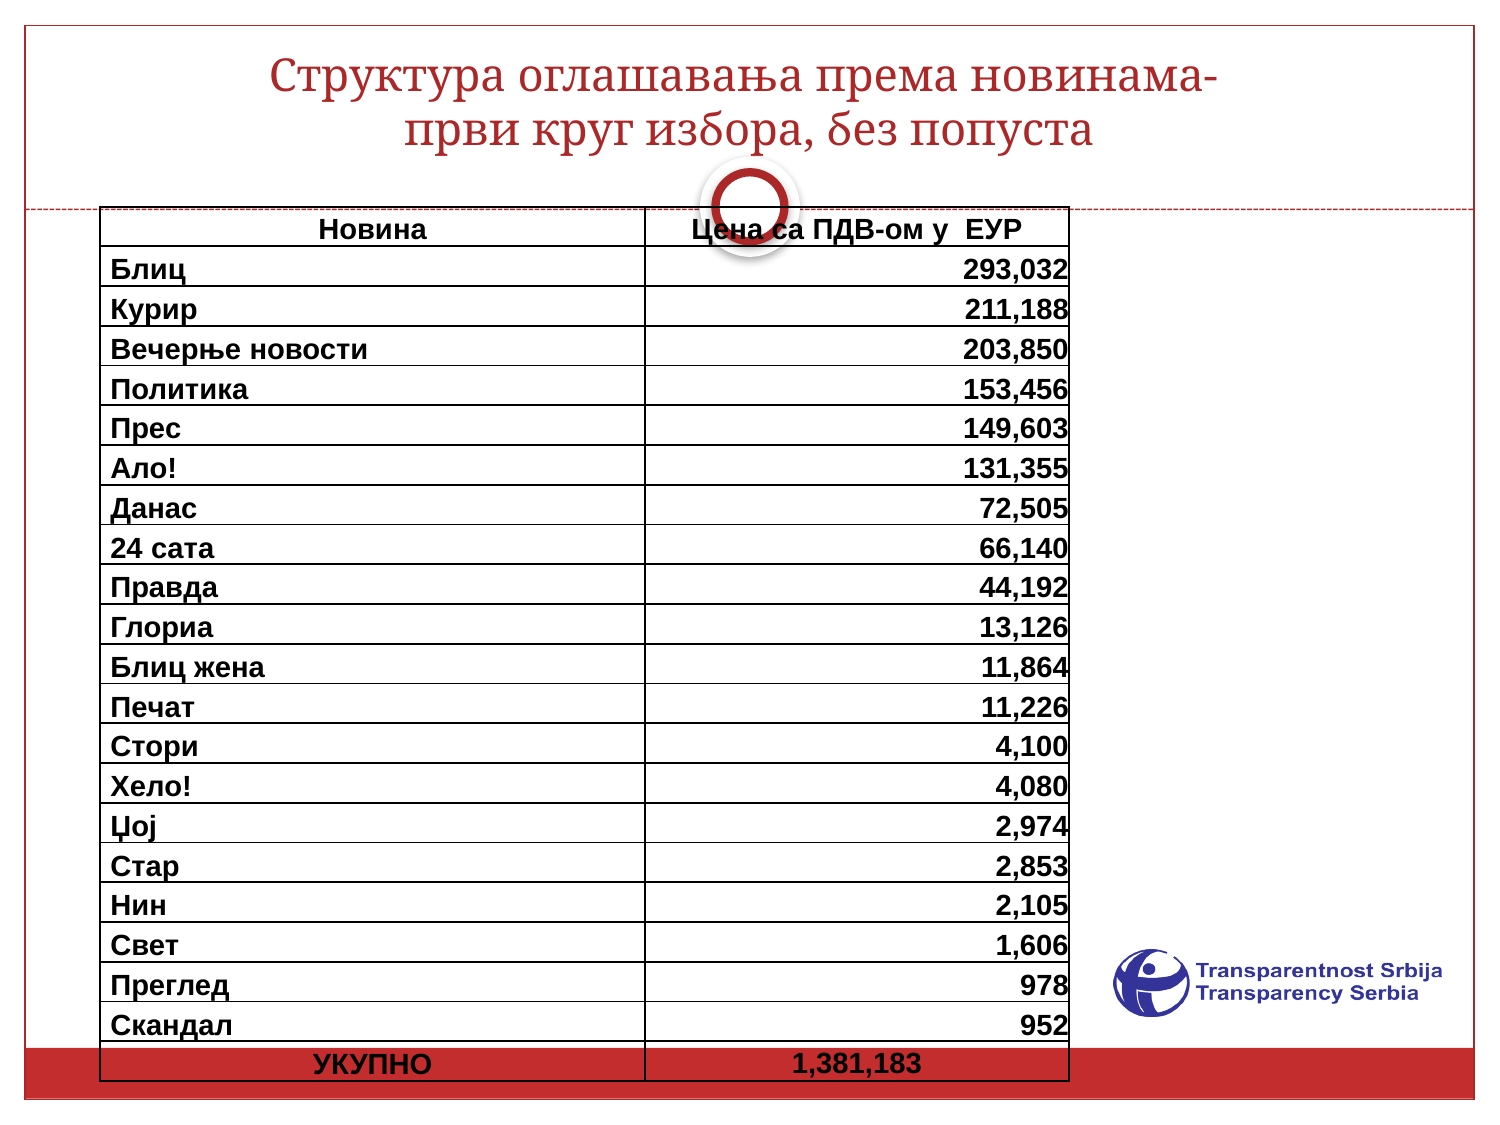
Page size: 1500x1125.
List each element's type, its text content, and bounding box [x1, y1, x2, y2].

table_cell 131,355 [646, 446, 1068, 484]
table_cell 11,226 [646, 684, 1068, 722]
table_cell 13,126 [646, 605, 1068, 643]
table_cell 211,188 [646, 287, 1068, 325]
table_header Цена са ПДВ-ом у ЕУР [646, 208, 1068, 245]
table_cell 1,381,183 [646, 1042, 1068, 1080]
table_cell Блиц [101, 247, 644, 285]
table_cell Скандал [101, 1002, 644, 1040]
table_cell 2,974 [646, 804, 1068, 842]
table_cell Курир [101, 287, 644, 325]
picture [1113, 949, 1442, 1017]
table_cell 4,080 [646, 764, 1068, 802]
table_cell Стар [101, 843, 644, 881]
table_cell Блиц жена [101, 645, 644, 683]
table_header Новина [101, 208, 644, 245]
table_cell Свет [101, 923, 644, 961]
table_cell Печат [101, 684, 644, 722]
table_cell 153,456 [646, 366, 1068, 404]
table_cell Стори [101, 724, 644, 762]
table_cell Прес [101, 406, 644, 444]
table_cell Преглед [101, 963, 644, 1001]
table_cell Глориа [101, 605, 644, 643]
table_cell 2,853 [646, 843, 1068, 881]
table_cell Џој [101, 804, 644, 842]
table_cell Данас [101, 486, 644, 524]
table_cell Правда [101, 565, 644, 603]
table_cell УКУПНО [101, 1042, 644, 1080]
title Структура оглашавања према новинама- први круг избора, без попуста [49, 37, 1450, 162]
table_cell Нин [101, 883, 644, 921]
table_cell 66,140 [646, 525, 1068, 563]
table_cell 149,603 [646, 406, 1068, 444]
table_cell 978 [646, 963, 1068, 1001]
table_cell 24 сата [101, 525, 644, 563]
table_cell Политика [101, 366, 644, 404]
table_cell Вечерње новости [101, 327, 644, 365]
table_cell 203,850 [646, 327, 1068, 365]
table_cell 952 [646, 1002, 1068, 1040]
table_cell Ало! [101, 446, 644, 484]
table_cell 11,864 [646, 645, 1068, 683]
table_cell 72,505 [646, 486, 1068, 524]
table_cell 293,032 [646, 247, 1068, 285]
table_cell 44,192 [646, 565, 1068, 603]
table_cell 4,100 [646, 724, 1068, 762]
table_cell 1,606 [646, 923, 1068, 961]
table_cell 2,105 [646, 883, 1068, 921]
table_cell Хело! [101, 764, 644, 802]
